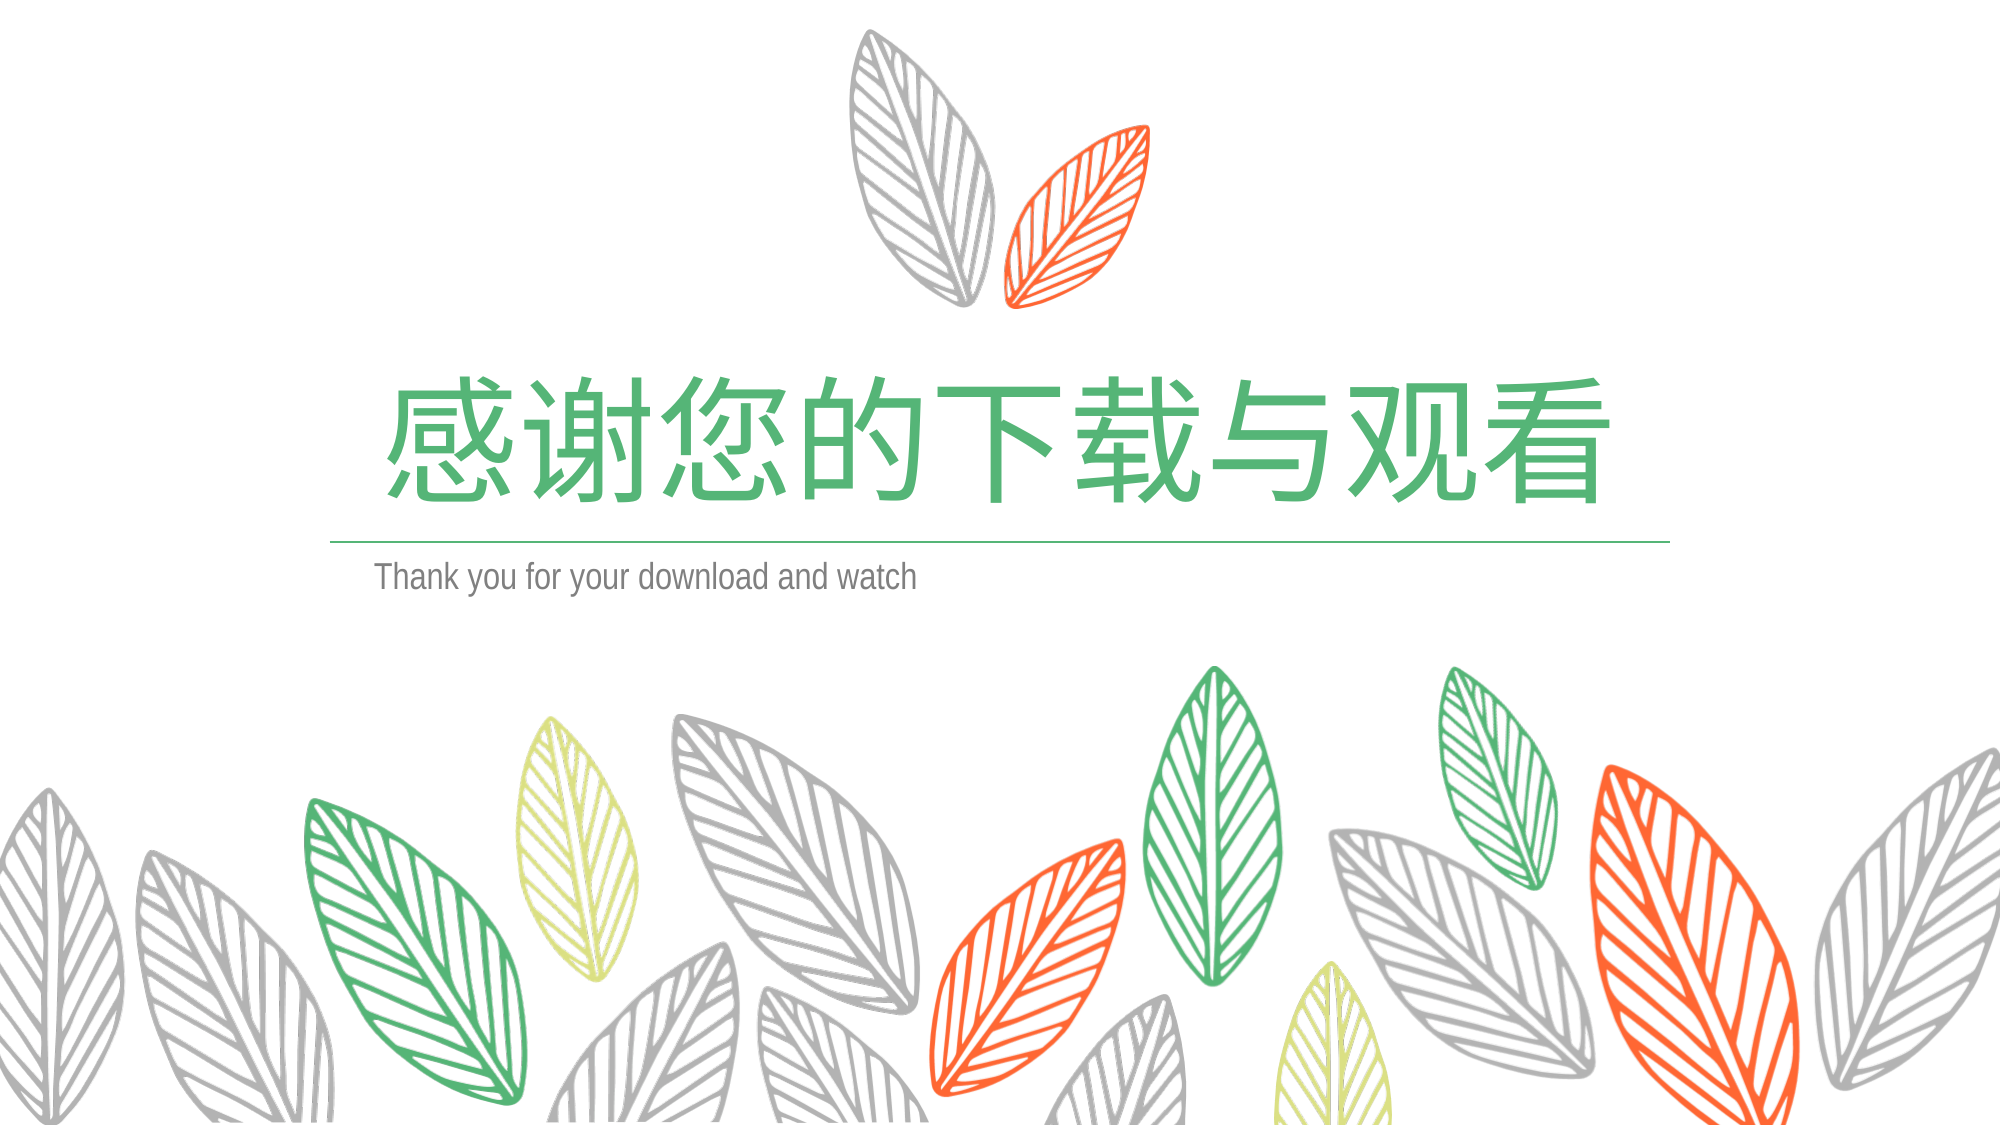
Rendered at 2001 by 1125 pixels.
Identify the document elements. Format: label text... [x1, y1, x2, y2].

picture [849, 29, 1150, 309]
picture [0, 647, 2000, 1125]
text_box 感谢您的下载与观看 [114, 347, 1886, 528]
text_box Thank you for your download and watch [359, 544, 1641, 605]
